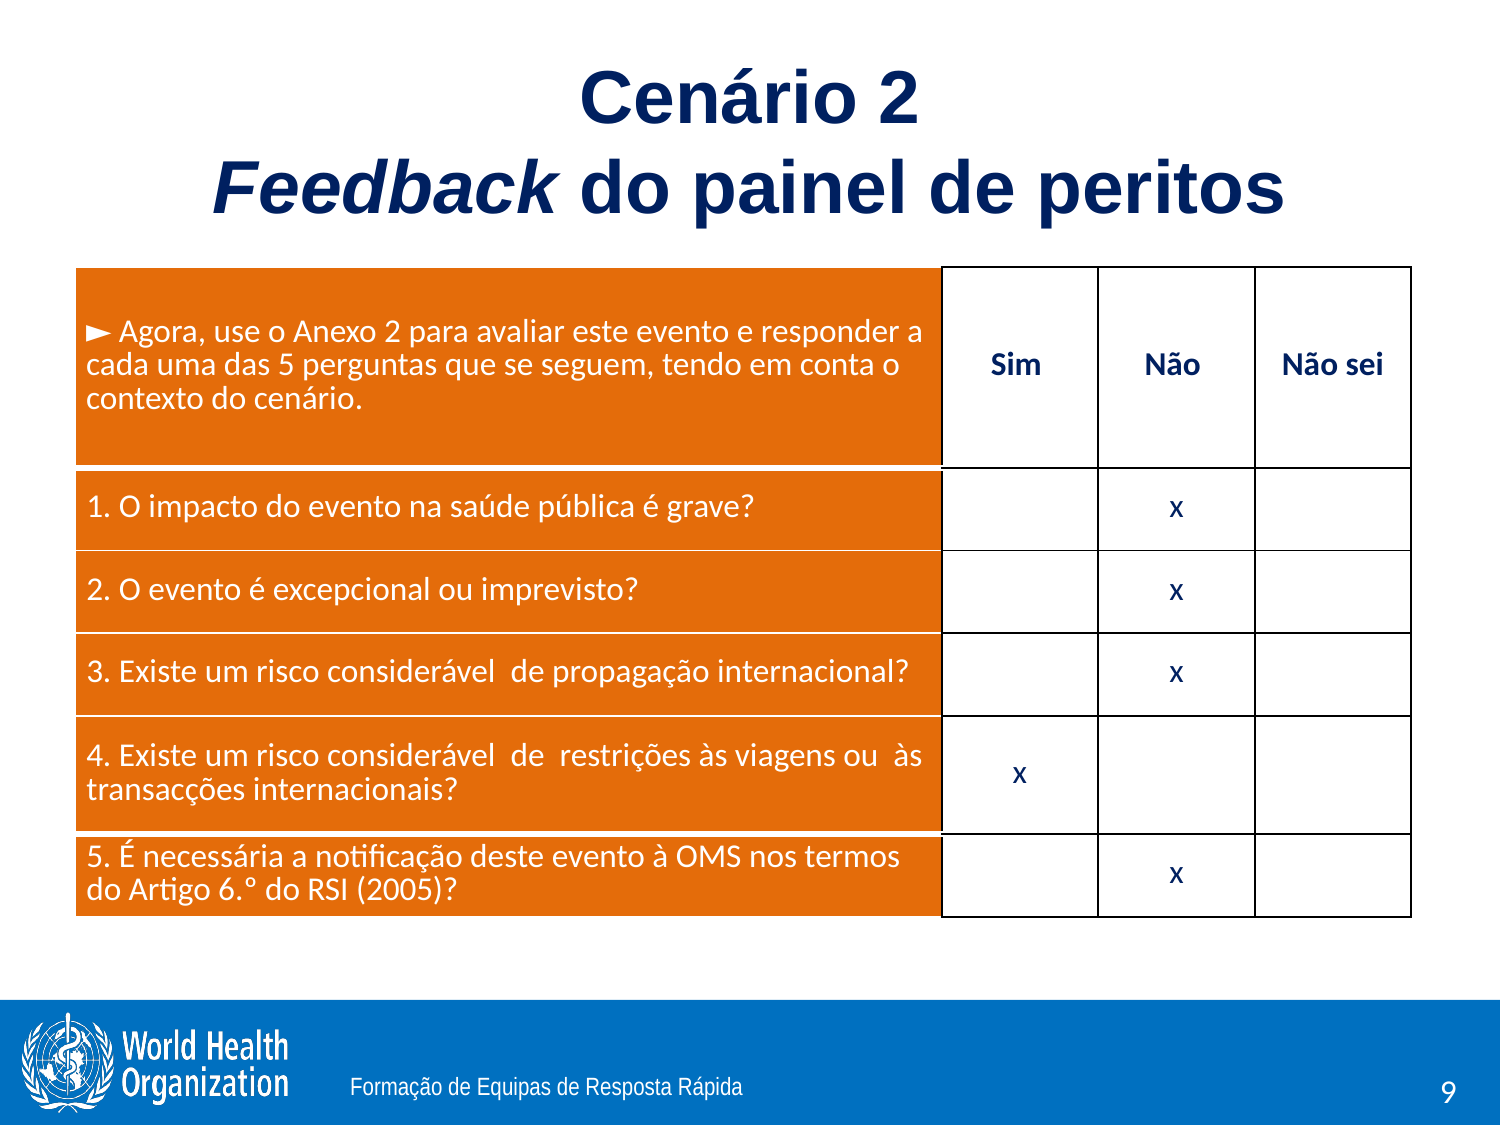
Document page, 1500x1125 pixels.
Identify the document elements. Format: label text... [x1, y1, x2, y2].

table_cell [1256, 835, 1410, 916]
table_cell x [943, 717, 1097, 833]
table_cell x [1099, 551, 1254, 632]
picture [21, 1012, 288, 1113]
table_header Sim [943, 268, 1097, 467]
table_cell x [1099, 469, 1254, 550]
table_cell [943, 551, 1097, 632]
table_header Não [1099, 268, 1254, 467]
table_cell 2. O evento é excepcional ou imprevisto? [76, 551, 941, 632]
table_cell x [1099, 835, 1254, 916]
table_cell [1099, 717, 1254, 833]
table_cell 4. Existe um risco considerável de restrições às viagens ou às transacções internacionais? [76, 717, 941, 831]
table_cell [943, 634, 1097, 715]
table_header Não sei [1256, 268, 1410, 467]
table_cell [1256, 717, 1410, 833]
table_cell [1256, 469, 1410, 550]
table_header ► Agora, use o Anexo 2 para avaliar este evento e responder a cada uma das 5 perguntas que se seguem, tendo em conta o contexto do cenário. [76, 268, 941, 465]
table_cell 3. Existe um risco considerável de propagação internacional? [76, 634, 941, 715]
table_cell 5. É necessária a notificação deste evento à OMS nos termos do Artigo 6.º do RSI (2005)? [76, 837, 941, 916]
table_cell x [1099, 634, 1254, 715]
table_cell [1256, 551, 1410, 632]
title Cenário 2 Feedback do painel de peritos [75, 45, 1425, 233]
table_cell [943, 469, 1097, 550]
table_cell [1256, 634, 1410, 715]
table_cell [943, 835, 1097, 916]
table_cell 1. O impacto do evento na saúde pública é grave? [76, 471, 941, 550]
